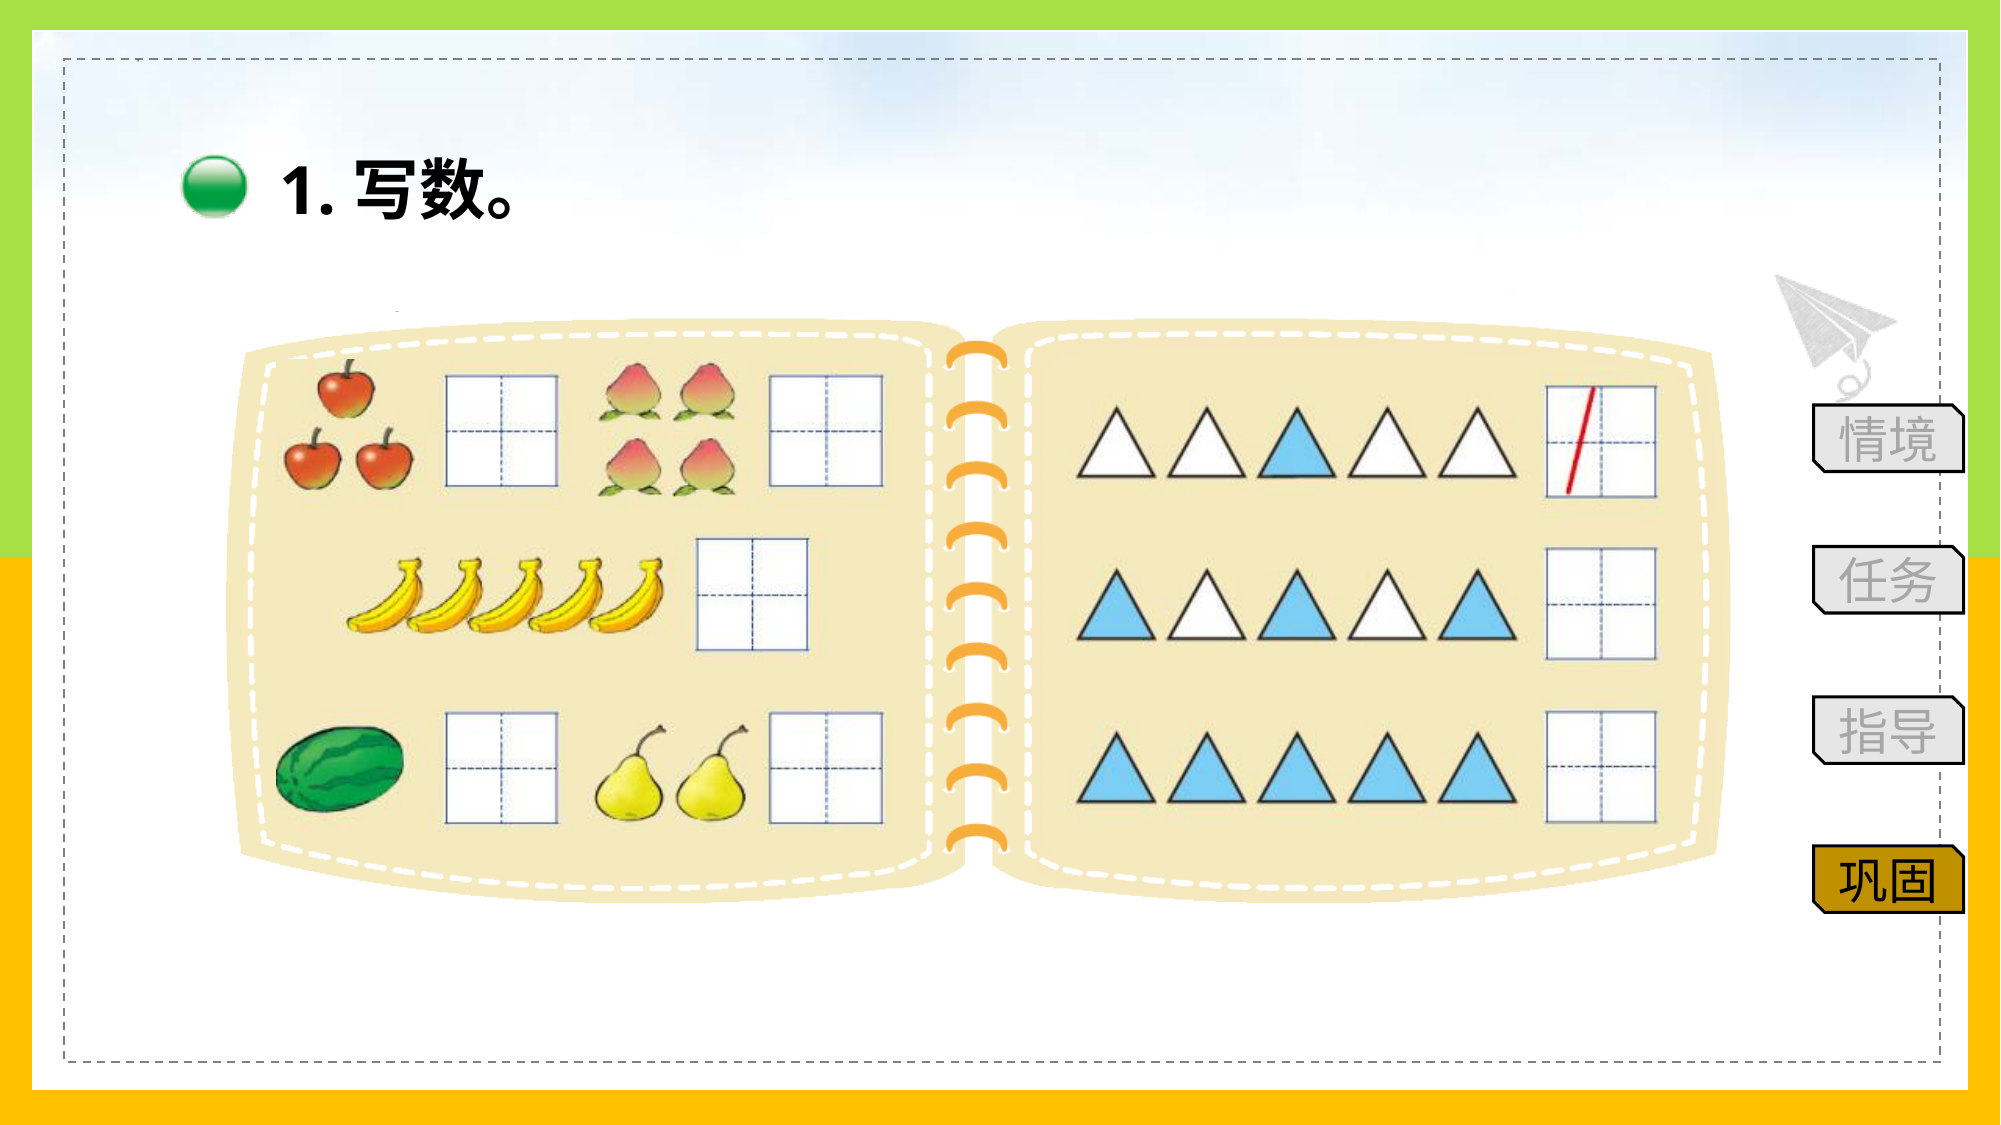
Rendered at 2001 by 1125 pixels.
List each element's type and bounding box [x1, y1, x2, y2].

picture [34, 32, 1966, 1088]
text_box [1706, 236, 1964, 913]
text_box [174, 72, 567, 237]
